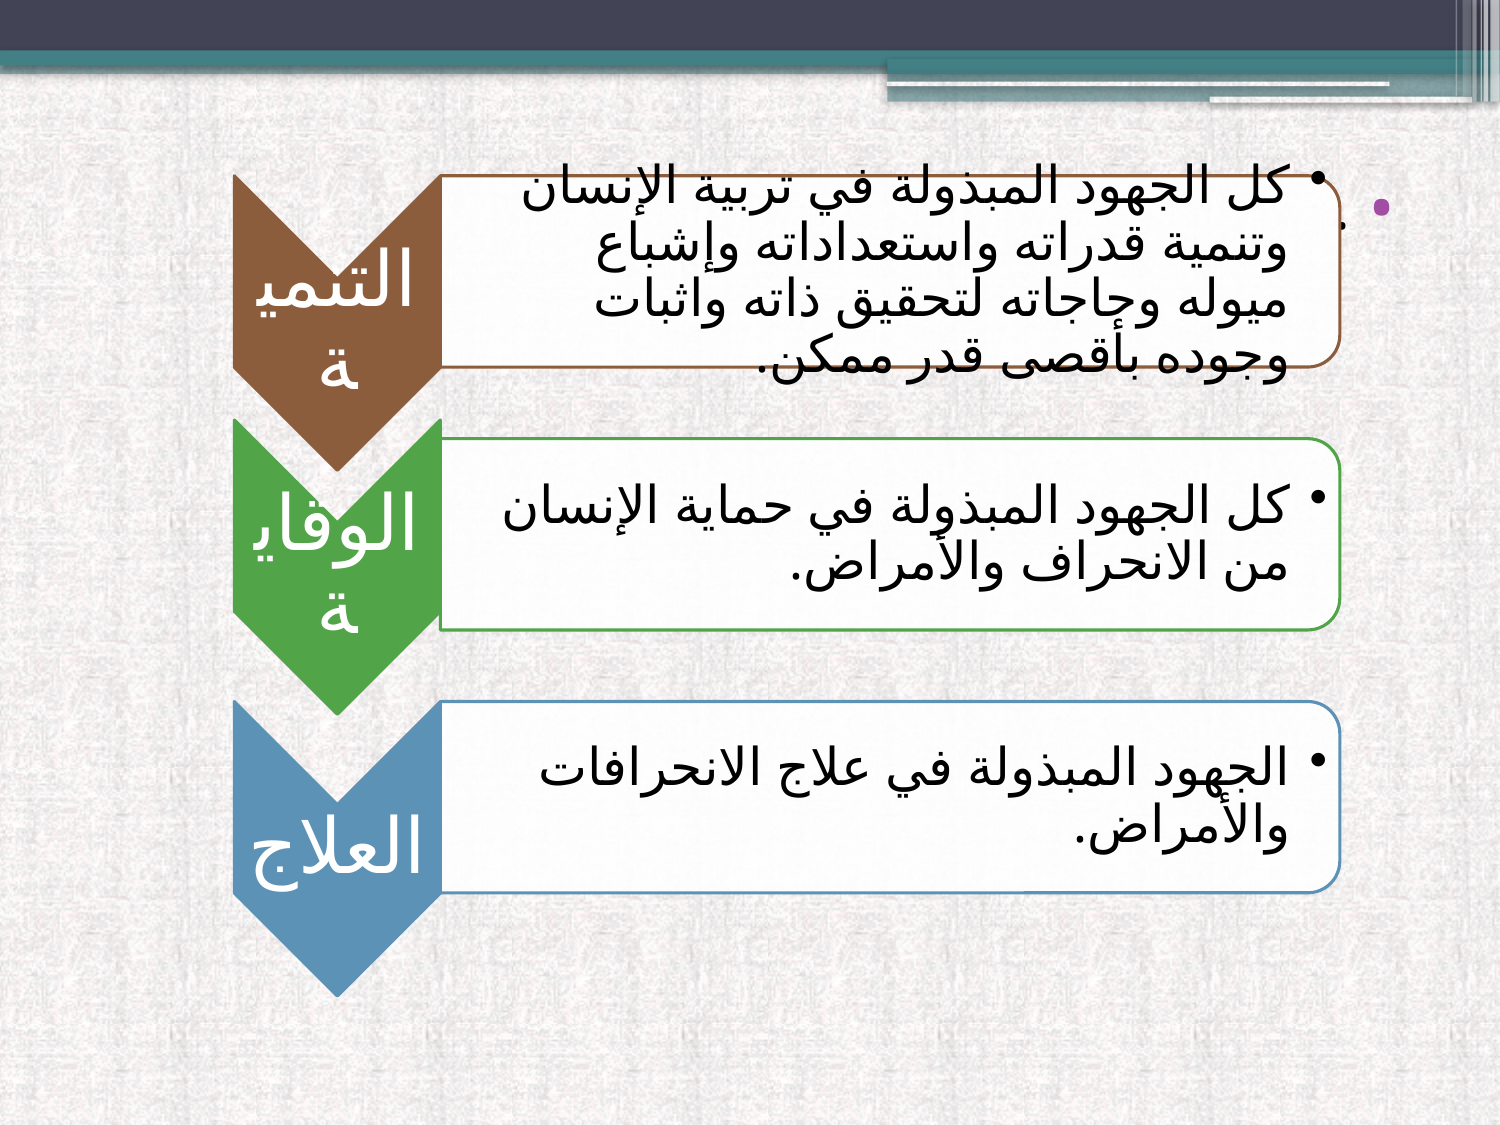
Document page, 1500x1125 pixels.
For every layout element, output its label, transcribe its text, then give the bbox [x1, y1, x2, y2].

picture [0, 74, 1500, 1125]
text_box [234, 175, 1341, 997]
list . [75, 164, 1425, 1079]
